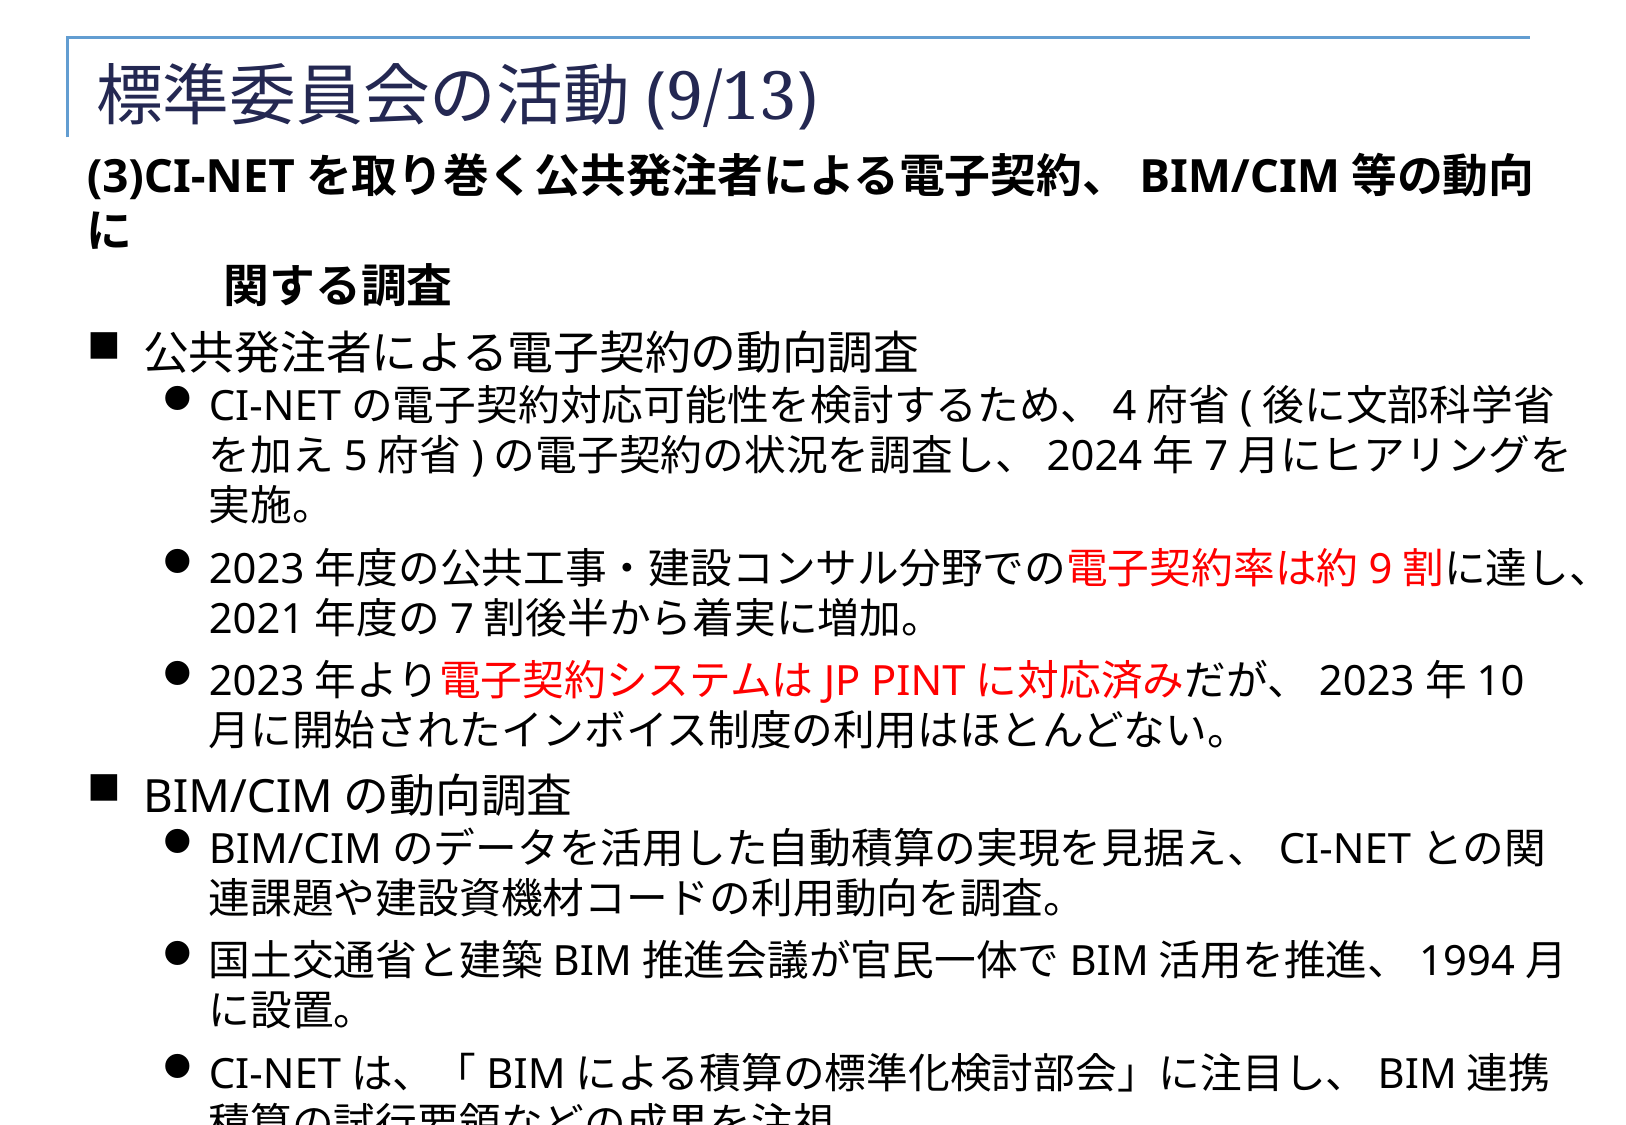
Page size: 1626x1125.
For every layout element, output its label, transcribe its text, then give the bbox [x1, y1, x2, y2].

title 標準委員会の活動(9/13) [81, 45, 1544, 139]
text_box (3)CI-NETを取り巻く公共発注者による電子契約、BIM/CIM等の動向に 関する調査 公共発注者による電子契約の動向調査 CI-NETの電子契約対応可能性を検討するため、4府省(後に文部科学省を加え5府省)の電子契約の状況を調査し、2024年7月にヒアリングを実施。 2023年度の公共工事・建設コンサル分野での電子契約率は約9割に達し、2021年度の7割後半から着実に増加。 2023年より電子契約システムはJP PINTに対応済みだが、2023年10月に開始されたインボイス制度の利用はほとんどない。 BIM/CIMの動向調査 BIM/CIMのデータを活用した自動積算の実現を見据え、CI-NETとの関連課題や建設資機材コードの利用動向を調査。 国土交通省と建築BIM推進会議が官民一体でBIM活用を推進、1994月に設置。 CI-NETは、「BIMによる積算の標準化検討部会」に注目し、BIM連携積算の試行要領などの成果を注視。 [80, 139, 1581, 1125]
